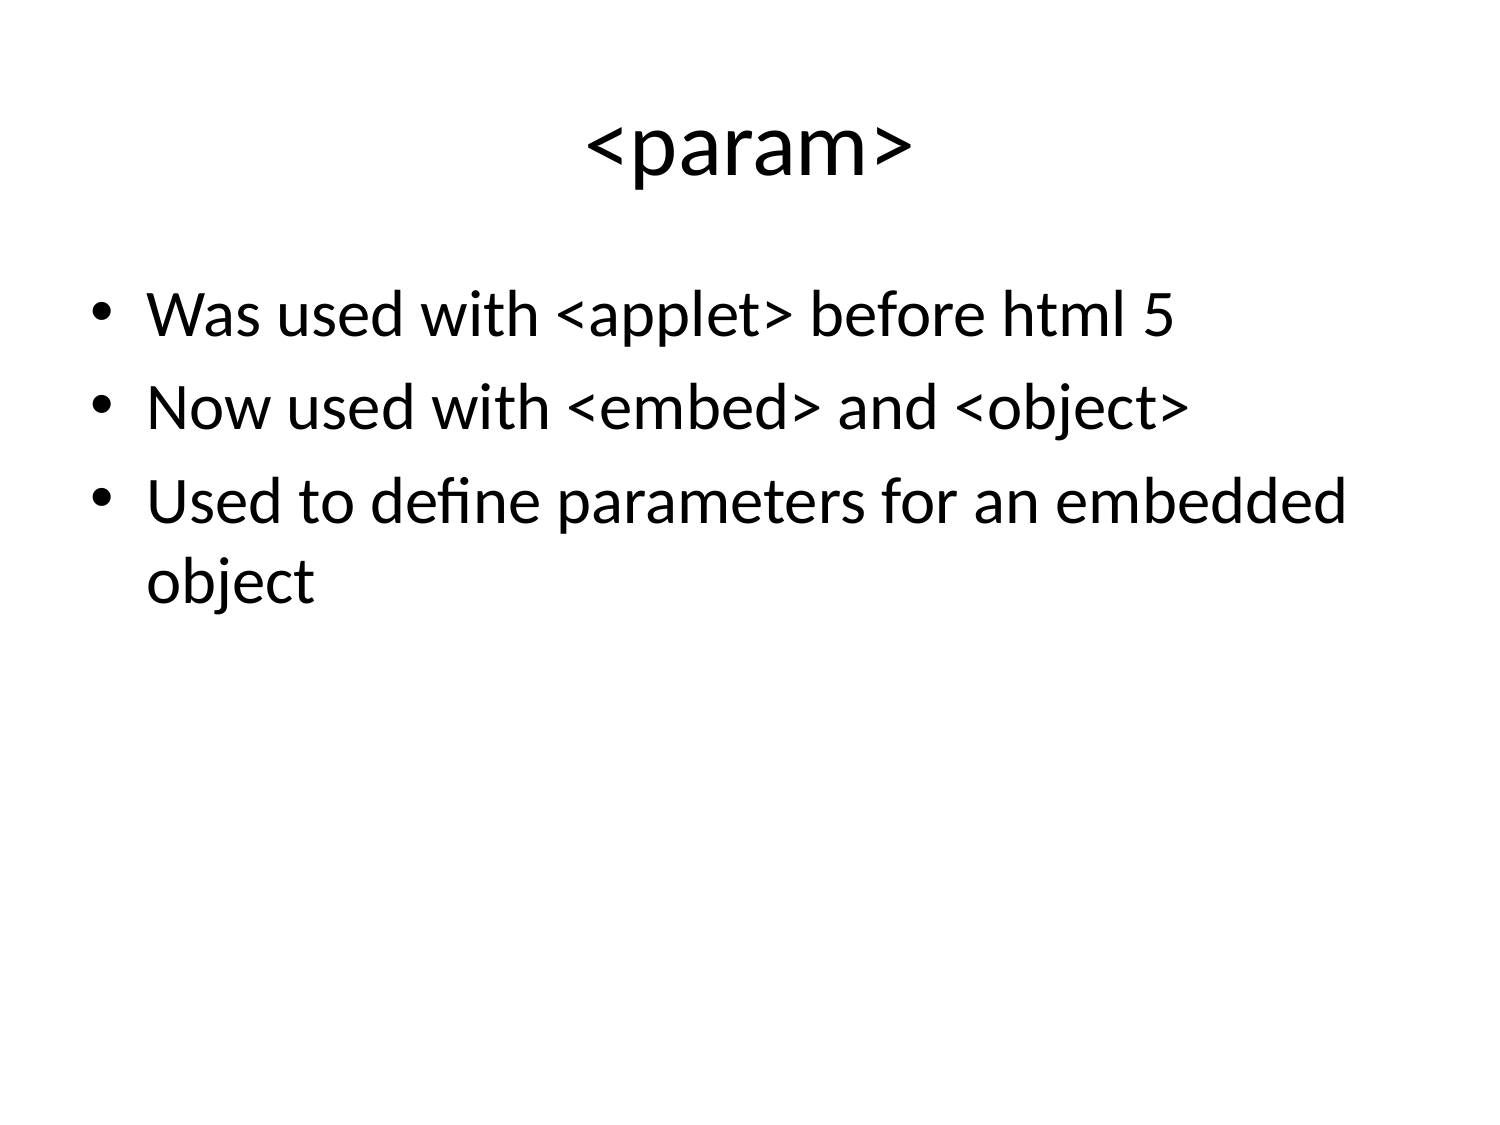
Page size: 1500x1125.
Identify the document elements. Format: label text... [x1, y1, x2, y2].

title <param> [75, 45, 1425, 233]
list Was used with <applet> before html 5 Now used with <embed> and <object> Used to define parameters for an embedded object [75, 262, 1425, 1005]
